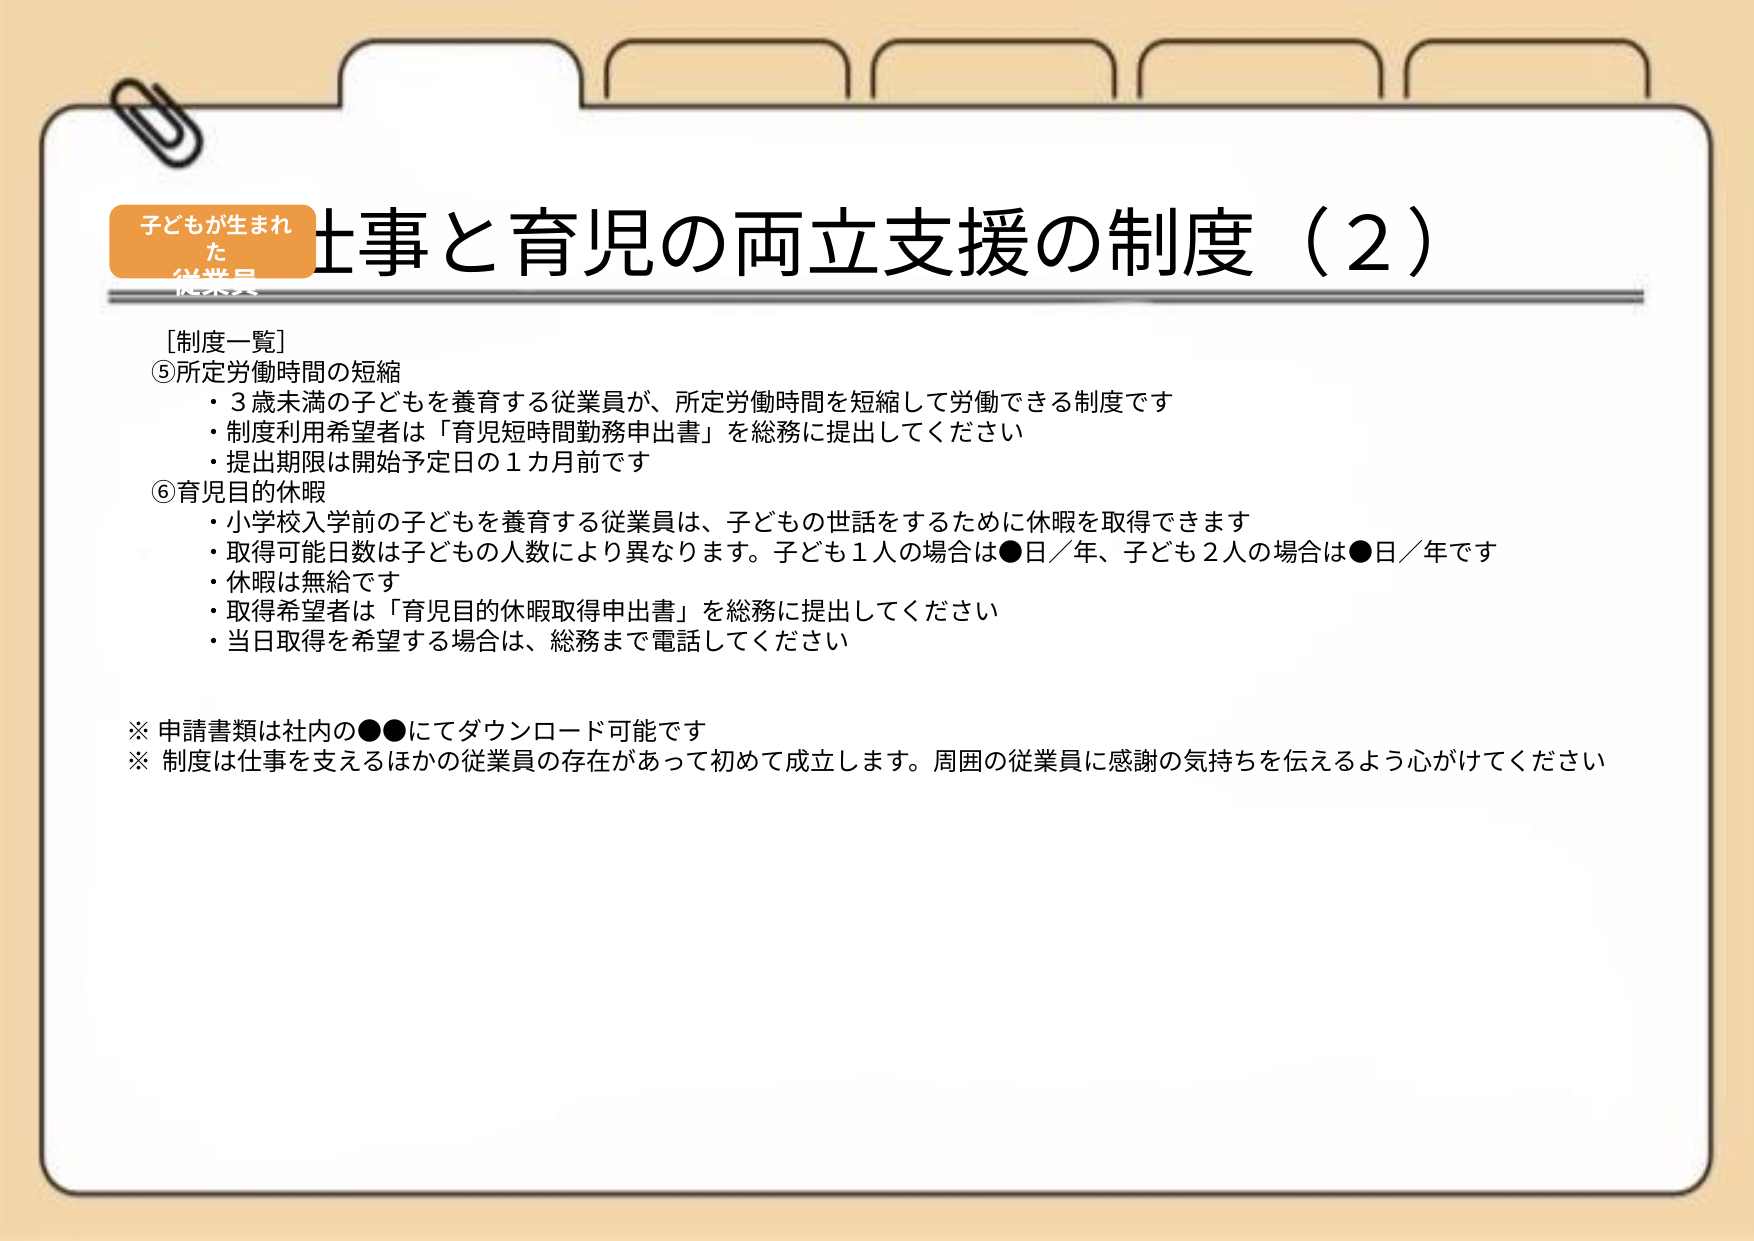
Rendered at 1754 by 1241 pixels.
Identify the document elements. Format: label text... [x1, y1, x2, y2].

text_box [109, 206, 117, 277]
text_box 仕事と育児の両立支援の制度（２） [266, 188, 1496, 294]
picture [0, 0, 1754, 1241]
text_box 子どもが生まれた 従業員 [117, 204, 315, 307]
text_box ［制度一覧］ ⑤所定労働時間の短縮 ・３歳未満の子どもを養育する従業員が、所定労働時間を短縮して労働できる制度です ・制度利用希望者は「育児短時間勤務申出書」を総務に提出してください ・提出期限は開始予定日の１カ月前です ⑥育児目的休暇 ・小学校入学前の子どもを養育する従業員は、子どもの世話をするために休暇を取得できます ・取得可能日数は子どもの人数により異なります。子ども１人の場合は●日／年、子ども２人の場合は●日／年です ・休暇は無給です ・取得希望者は「育児目的休暇取得申出書」を総務に提出してください ・当日取得を希望する場合は、総務まで電話してください ※申請書類は社内の●●にてダウンロード可能です ※ 制度は仕事を支えるほかの従業員の存在があって初めて成立します。周囲の従業員に感謝の気持ちを伝えるよう心がけてください [111, 319, 1646, 783]
